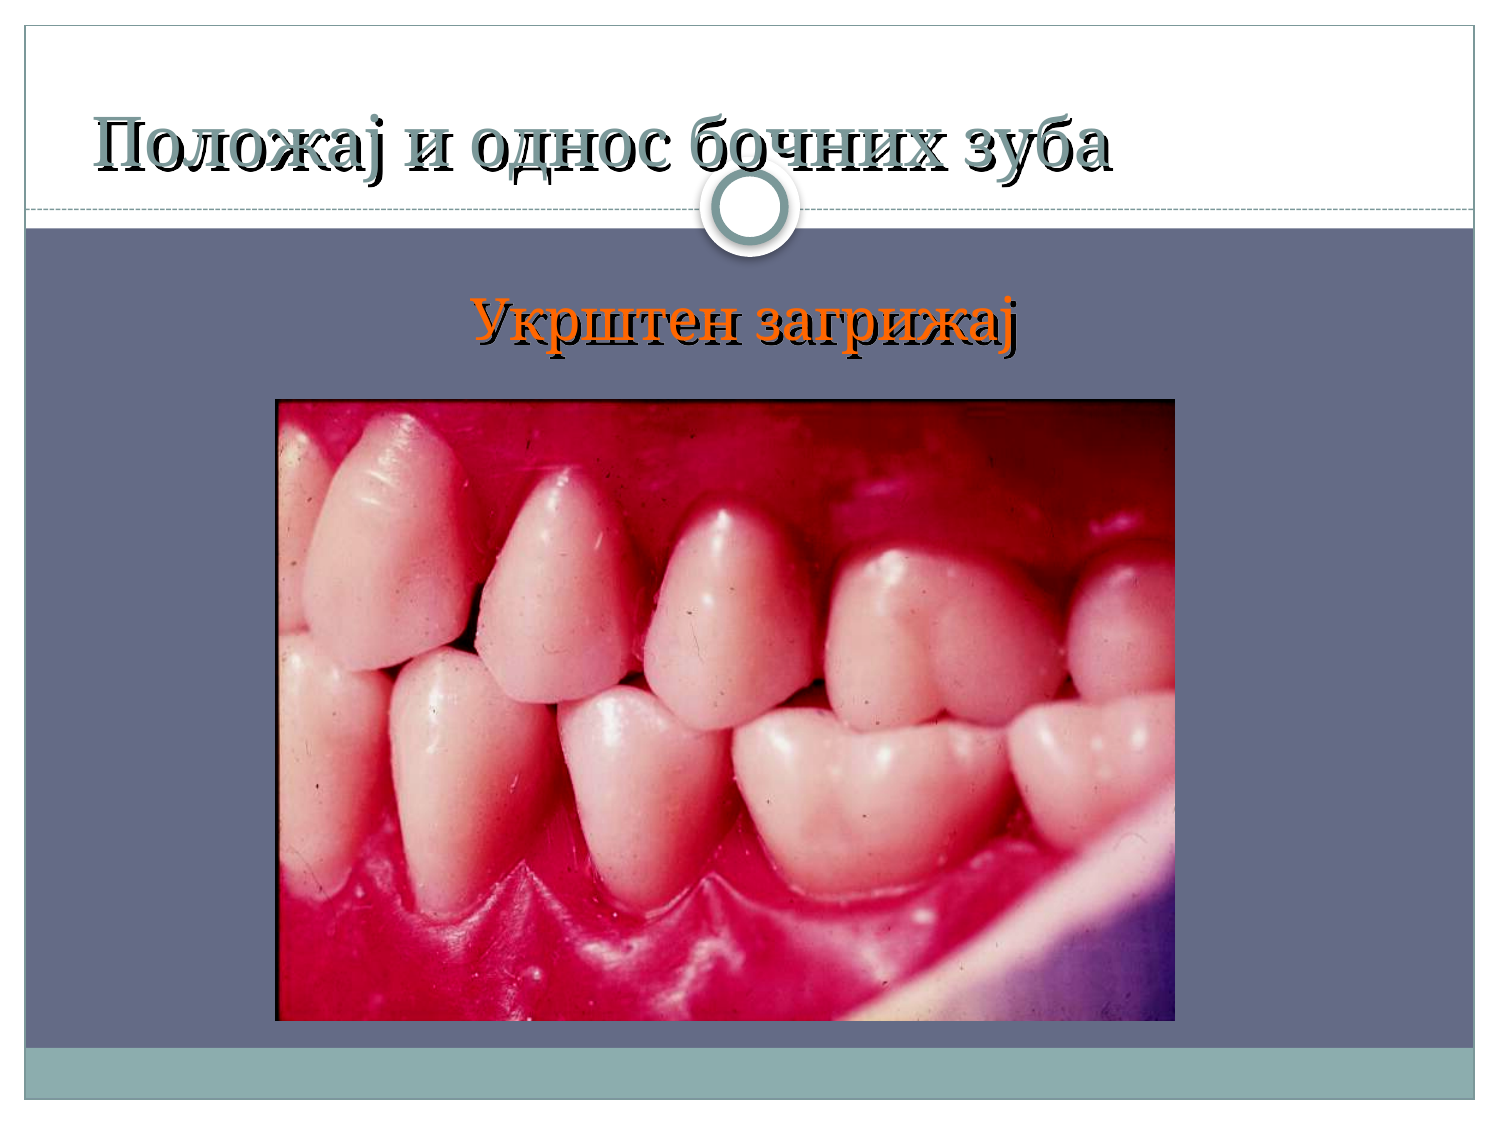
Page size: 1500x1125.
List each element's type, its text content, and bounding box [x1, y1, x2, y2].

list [274, 399, 1176, 1021]
text_box Укрштен загрижај [455, 275, 1033, 360]
title Положај и однос бочних зуба [76, 0, 1427, 188]
